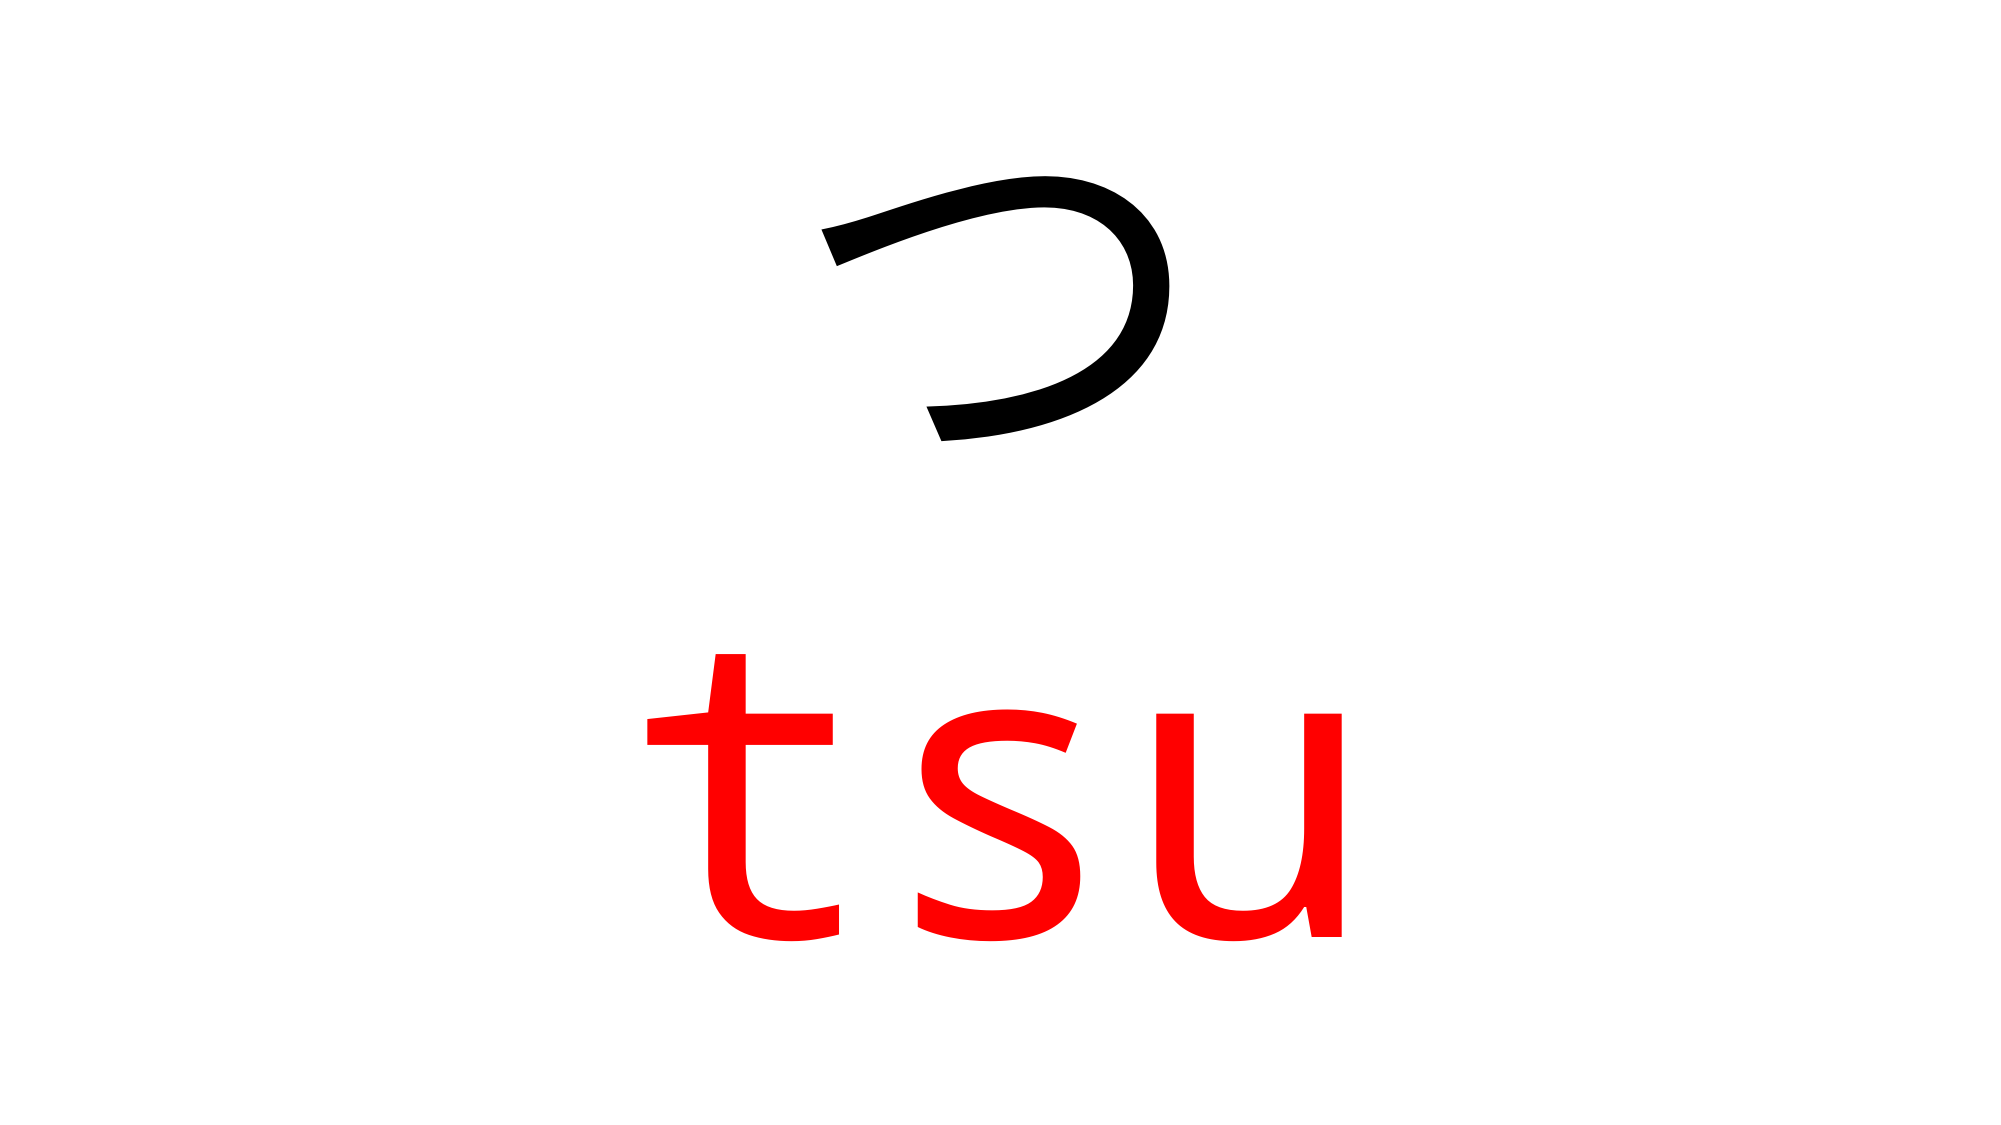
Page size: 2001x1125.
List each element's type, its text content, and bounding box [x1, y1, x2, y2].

text_box tsu [249, 562, 1750, 1036]
title つ [249, 71, 1750, 545]
